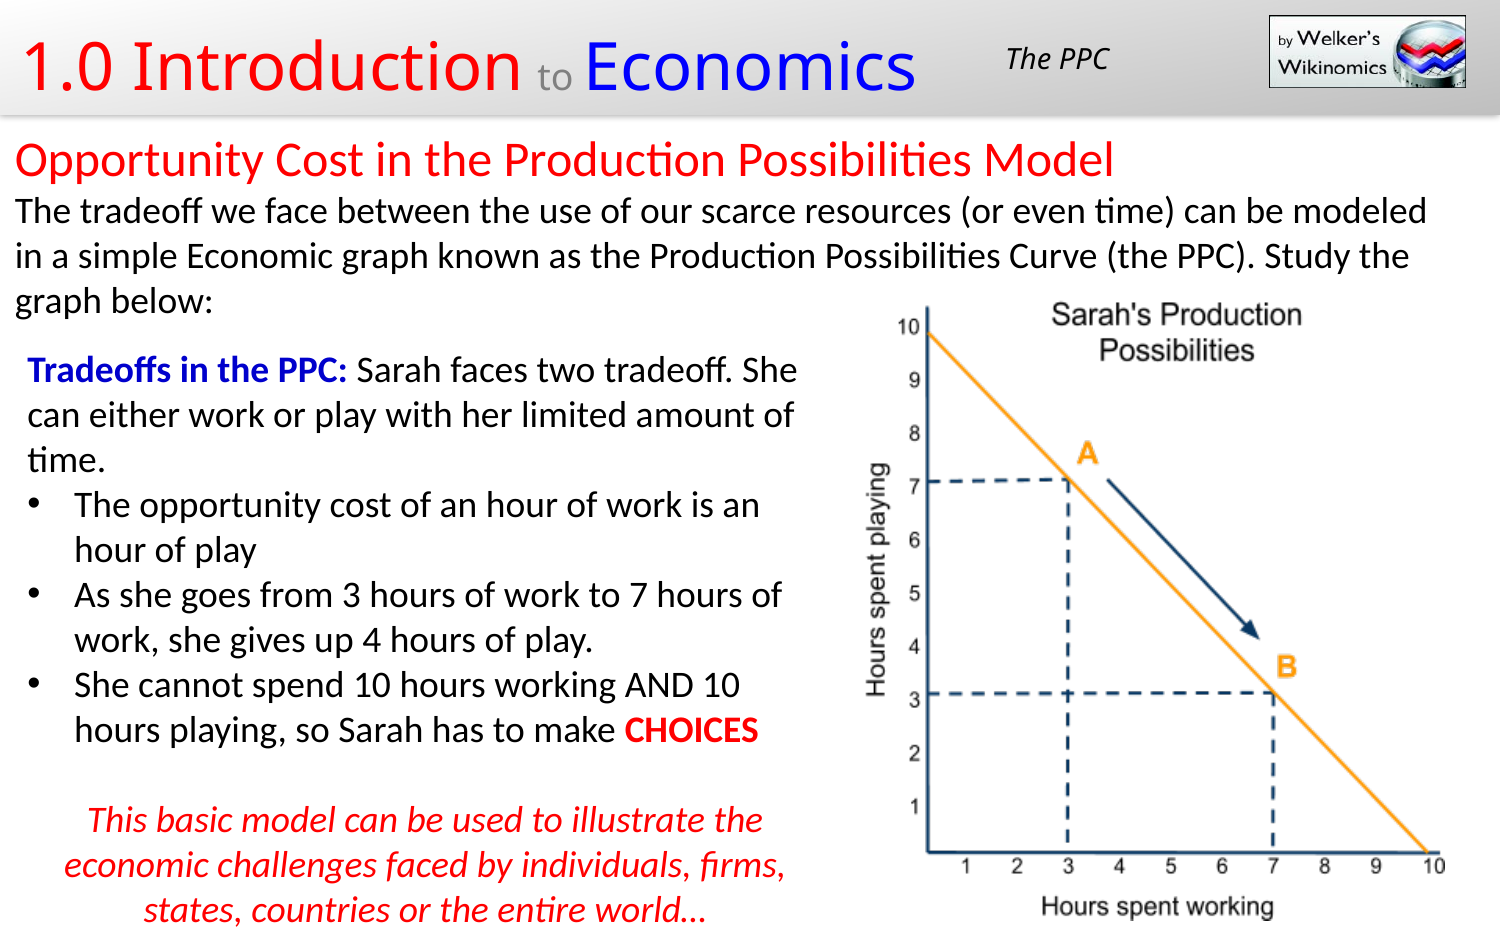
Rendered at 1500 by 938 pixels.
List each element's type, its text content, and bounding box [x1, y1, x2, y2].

picture [1269, 15, 1466, 88]
text_box Tradeoffs in the PPC: Sarah faces two tradeoff. She can either work or play with her limited amount of time. The opportunity cost of an hour of work is an hour of play As she goes from 3 hours of work to 7 hours of work, she gives up 4 hours of play. She cannot spend 10 hours working AND 10 hours playing, so Sarah has to make CHOICES This basic model can be used to illustrate the economic challenges faced by individuals, firms, states, countries or the entire world… [12, 337, 839, 938]
text_box The PPC [802, 32, 1313, 83]
picture [837, 293, 1445, 921]
text_box Opportunity Cost in the Production Possibilities Model The tradeoff we face between the use of our scarce resources (or even time) can be modeled in a simple Economic graph known as the Production Possibilities Curve (the PPC). Study the graph below: [0, 118, 1450, 329]
